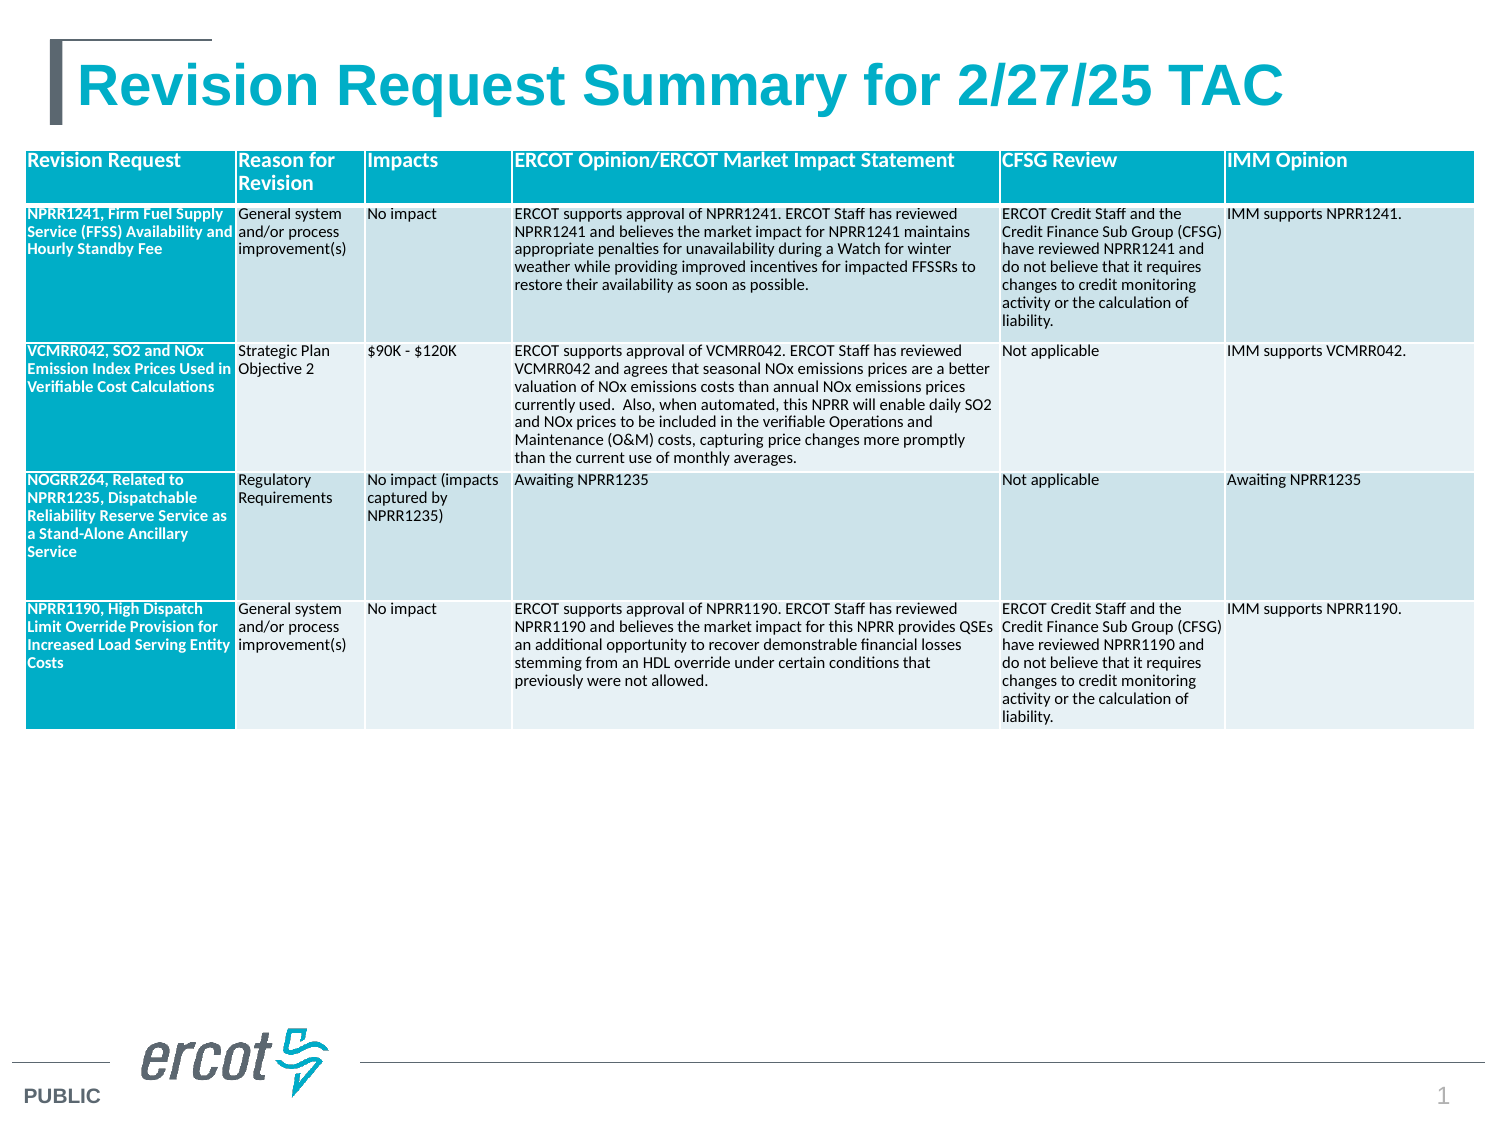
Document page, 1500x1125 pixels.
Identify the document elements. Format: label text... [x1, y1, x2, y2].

table_cell No impact [366, 208, 511, 342]
table_cell General system and/or process improvement(s) [237, 602, 364, 729]
table_cell No impact (impacts captured by NPRR1235) [366, 473, 511, 600]
slide_number 1 [1400, 1076, 1488, 1113]
table_cell ERCOT Credit Staff and the Credit Finance Sub Group (CFSG) have reviewed NPRR1241 and do not believe that it requires changes to credit monitoring activity or the calculation of liability. [1001, 208, 1224, 342]
table_cell ERCOT supports approval of NPRR1190. ERCOT Staff has reviewed NPRR1190 and believes the market impact for this NPRR provides QSEs an additional opportunity to recover demonstrable financial losses stemming from an HDL override under certain conditions that previously were not allowed. [513, 602, 999, 729]
picture [137, 1024, 332, 1100]
table_cell ERCOT supports approval of VCMRR042. ERCOT Staff has reviewed VCMRR042 and agrees that seasonal NOx emissions prices are a better valuation of NOx emissions costs than annual NOx emissions prices currently used. Also, when automated, this NPRR will enable daily SO2 and NOx prices to be included in the verifiable Operations and Maintenance (O&M) costs, capturing price changes more promptly than the current use of monthly averages. [513, 344, 999, 471]
table_cell NPRR1190, High Dispatch Limit Override Provision for Increased Load Serving Entity Costs [26, 602, 235, 729]
table_cell IMM supports NPRR1241. [1226, 208, 1474, 342]
table_cell General system and/or process improvement(s) [237, 208, 364, 342]
table_cell Regulatory Requirements [237, 473, 364, 600]
table_header Reason for Revision [237, 151, 364, 203]
table_header IMM Opinion [1226, 151, 1474, 203]
table_cell Not applicable [1001, 344, 1224, 471]
table_header ERCOT Opinion/ERCOT Market Impact Statement [513, 151, 999, 203]
table_cell Strategic Plan Objective 2 [237, 344, 364, 471]
title Revision Request Summary for 2/27/25 TAC [62, 39, 1463, 125]
table_header CFSG Review [1001, 151, 1224, 203]
table_cell IMM supports NPRR1190. [1226, 602, 1474, 729]
table_cell NPRR1241, Firm Fuel Supply Service (FFSS) Availability and Hourly Standby Fee [26, 208, 235, 342]
table_cell Not applicable [1001, 473, 1224, 600]
table_cell Awaiting NPRR1235 [1226, 473, 1474, 600]
table_cell ERCOT supports approval of NPRR1241. ERCOT Staff has reviewed NPRR1241 and believes the market impact for NPRR1241 maintains appropriate penalties for unavailability during a Watch for winter weather while providing improved incentives for impacted FFSSRs to restore their availability as soon as possible. [513, 208, 999, 342]
table_cell ERCOT Credit Staff and the Credit Finance Sub Group (CFSG) have reviewed NPRR1190 and do not believe that it requires changes to credit monitoring activity or the calculation of liability. [1001, 602, 1224, 729]
table_cell NOGRR264, Related to NPRR1235, Dispatchable Reliability Reserve Service as a Stand-Alone Ancillary Service [26, 473, 235, 600]
table_header Revision Request [26, 151, 235, 203]
table_cell $90K - $120K [366, 344, 511, 471]
table_cell VCMRR042, SO2 and NOx Emission Index Prices Used in Verifiable Cost Calculations [26, 344, 235, 471]
table_header Impacts [366, 151, 511, 203]
table_cell No impact [366, 602, 511, 729]
table_cell Awaiting NPRR1235 [513, 473, 999, 600]
table_cell IMM supports VCMRR042. [1226, 344, 1474, 471]
